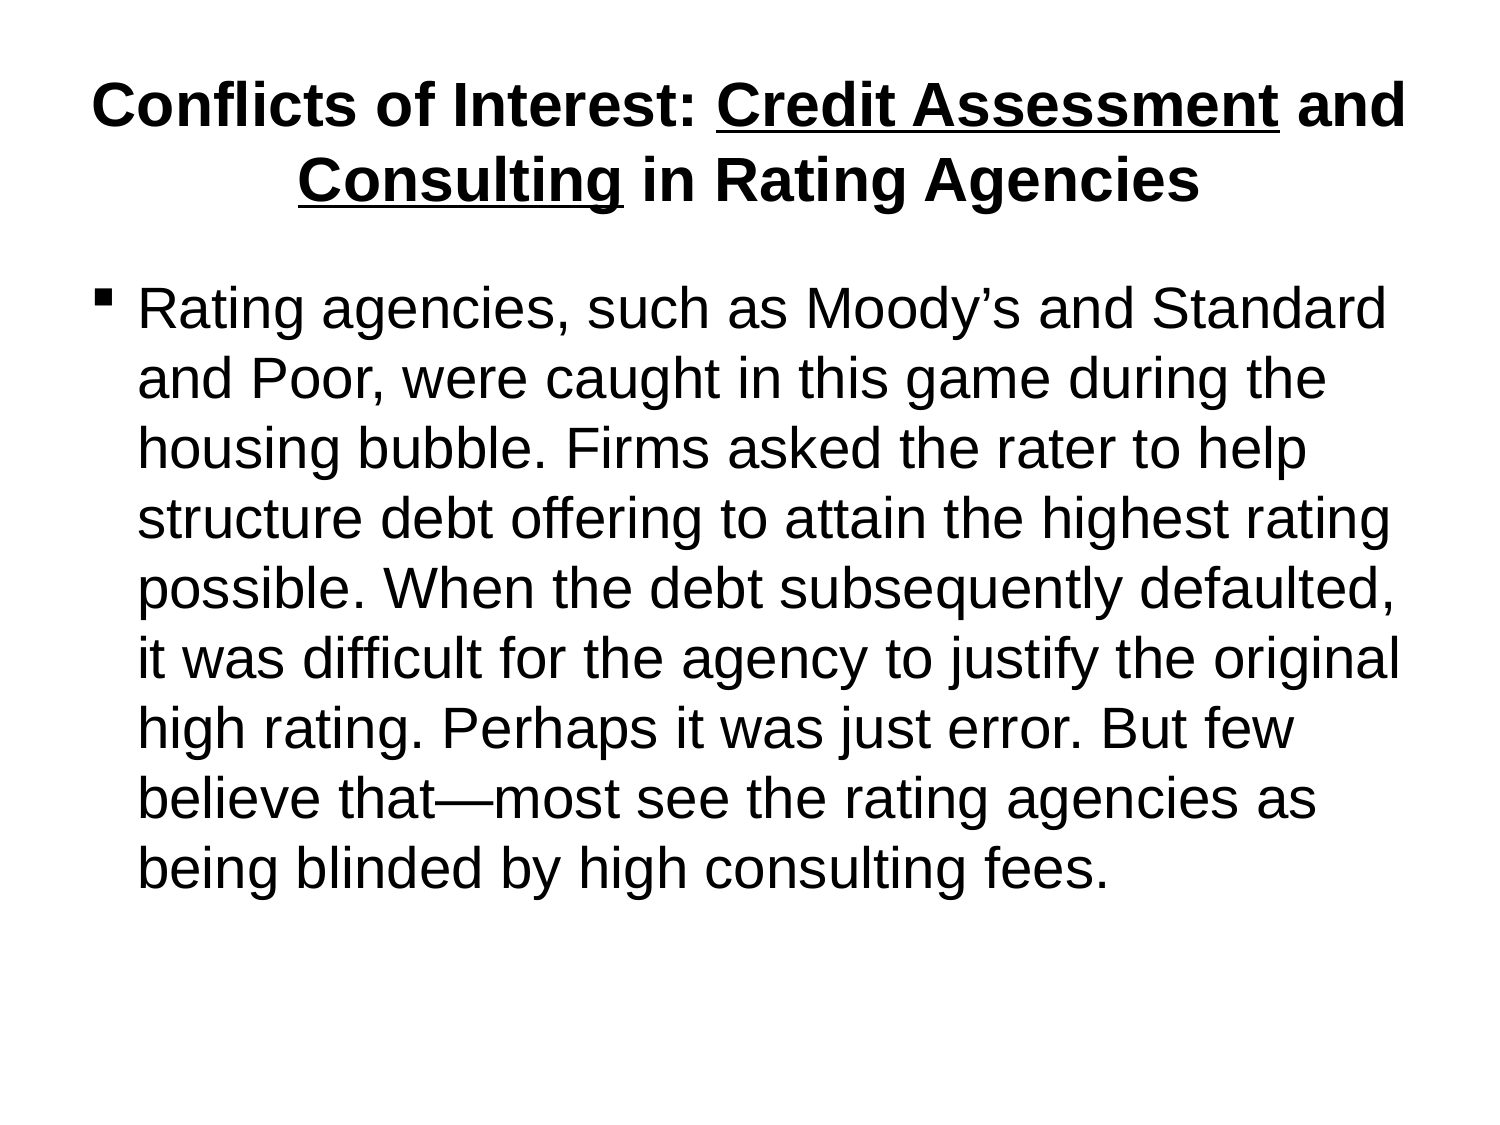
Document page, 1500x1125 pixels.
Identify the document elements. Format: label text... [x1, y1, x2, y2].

list Rating agencies, such as Moody’s and Standard and Poor, were caught in this game during the housing bubble. Firms asked the rater to help structure debt offering to attain the highest rating possible. When the debt subsequently defaulted, it was difficult for the agency to justify the original high rating. Perhaps it was just error. But few believe that—most see the rating agencies as being blinded by high consulting fees. [75, 262, 1425, 1005]
title Conflicts of Interest: Credit Assessment and Consulting in Rating Agencies [75, 45, 1425, 233]
